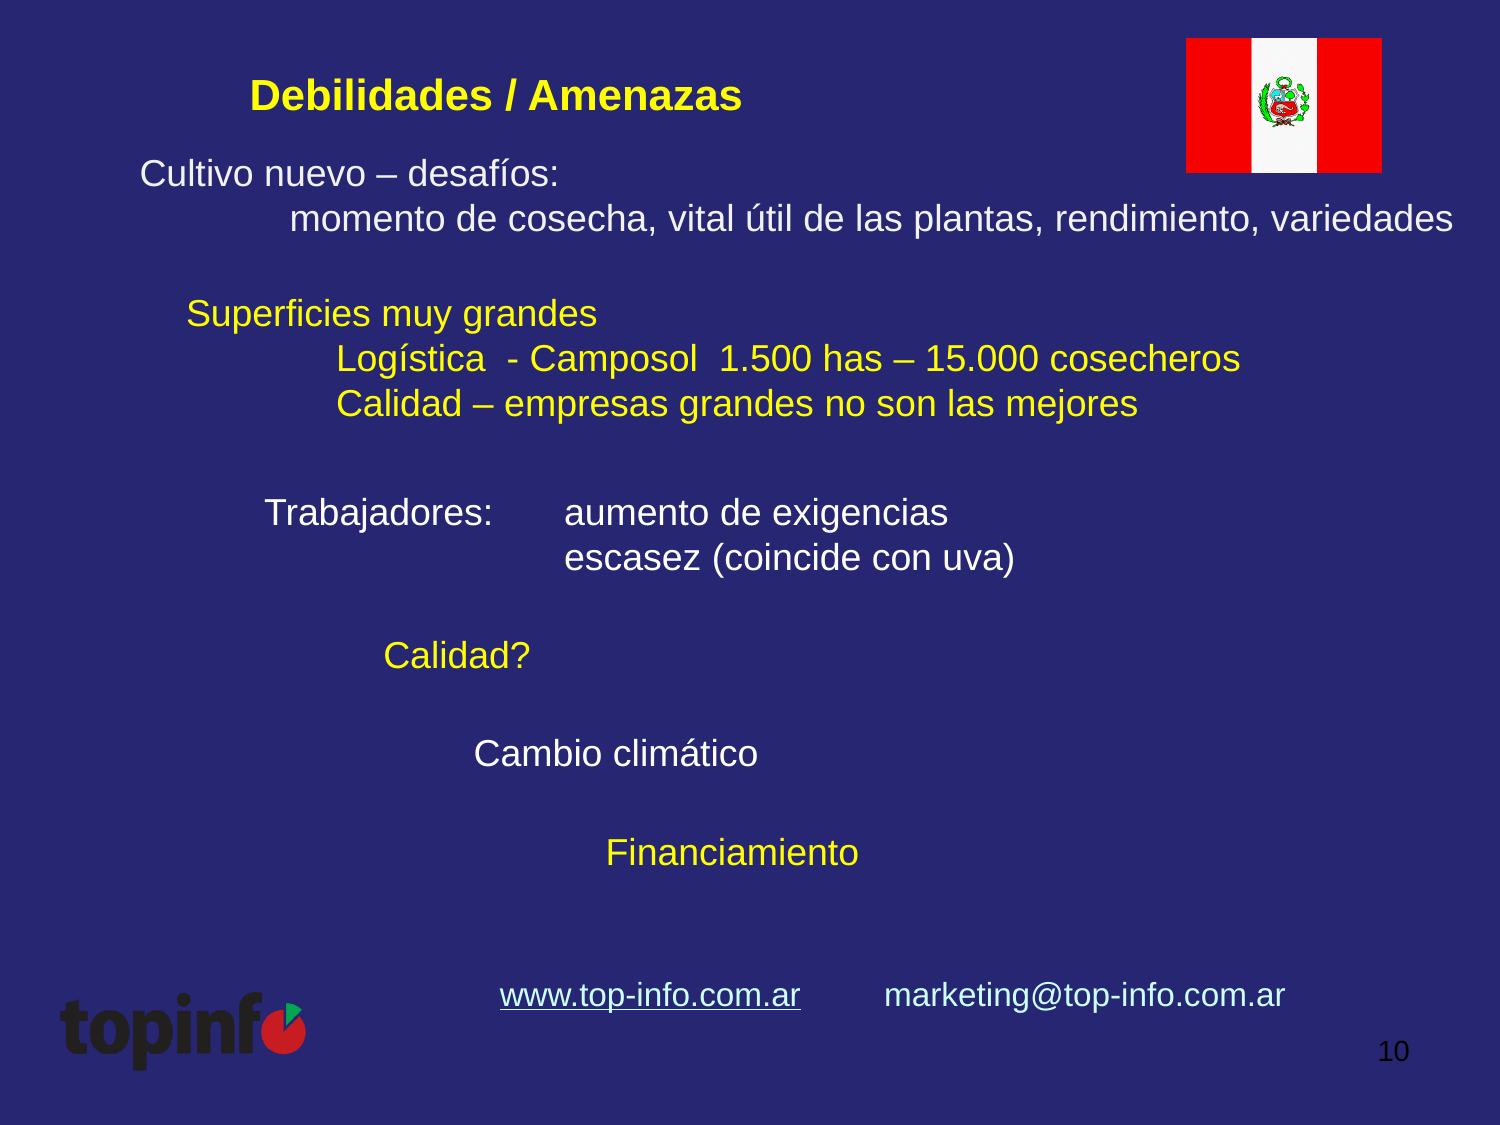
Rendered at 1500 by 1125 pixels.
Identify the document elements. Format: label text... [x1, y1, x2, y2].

picture [40, 967, 322, 1093]
text_box Cultivo nuevo – desafíos: momento de cosecha, vital útil de las plantas, rendimiento, variedades [124, 141, 1470, 247]
text_box Cambio climático [458, 721, 774, 782]
text_box Debilidades / Amenazas [117, 29, 876, 135]
text_box Calidad? [368, 623, 546, 684]
slide_number 10 [1074, 1024, 1426, 1103]
footer www.top-info.com.ar marketing@top-info.com.ar [361, 965, 1426, 1025]
text_box Trabajadores: aumento de exigencias escasez (coincide con uva) [249, 480, 1031, 586]
text_box Financiamiento [590, 820, 875, 880]
text_box Superficies muy grandes Logística - Camposol 1.500 has – 15.000 cosecheros Calidad – empresas grandes no son las mejores [171, 282, 1257, 432]
picture [1185, 38, 1383, 173]
